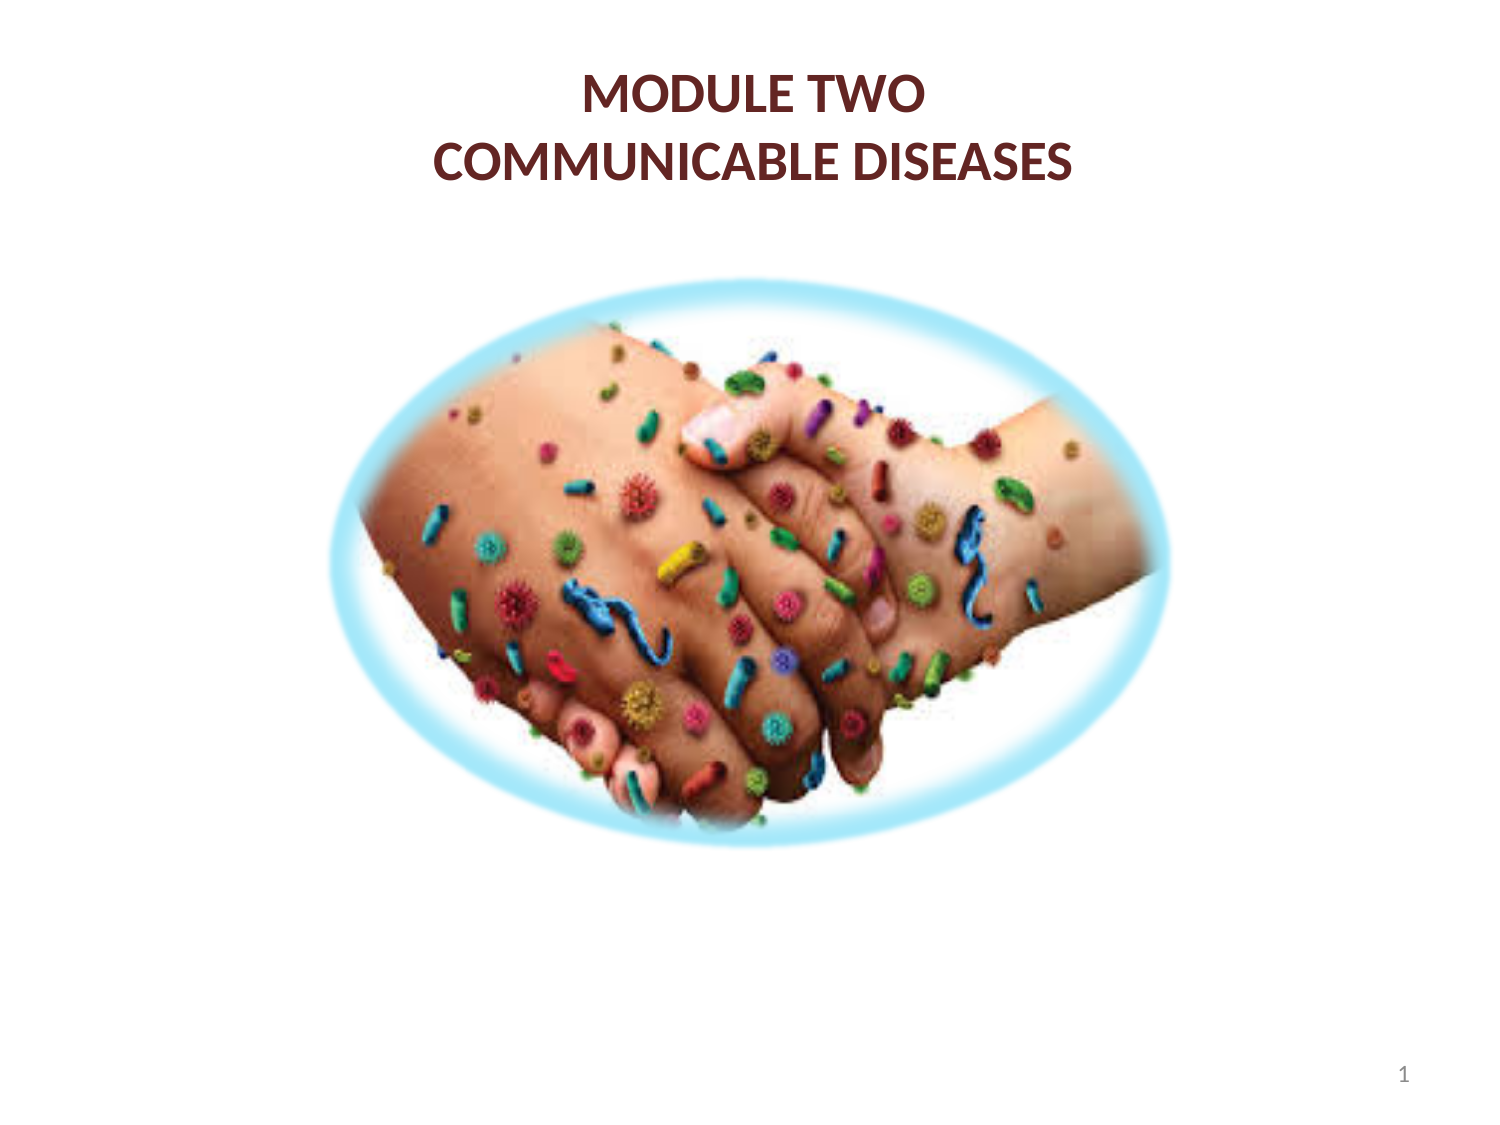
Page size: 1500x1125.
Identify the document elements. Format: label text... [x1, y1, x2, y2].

title MODULE TWO COMMUNICABLE DISEASES [134, 47, 1373, 200]
picture [333, 284, 1167, 841]
slide_number 1 [1074, 1042, 1425, 1103]
